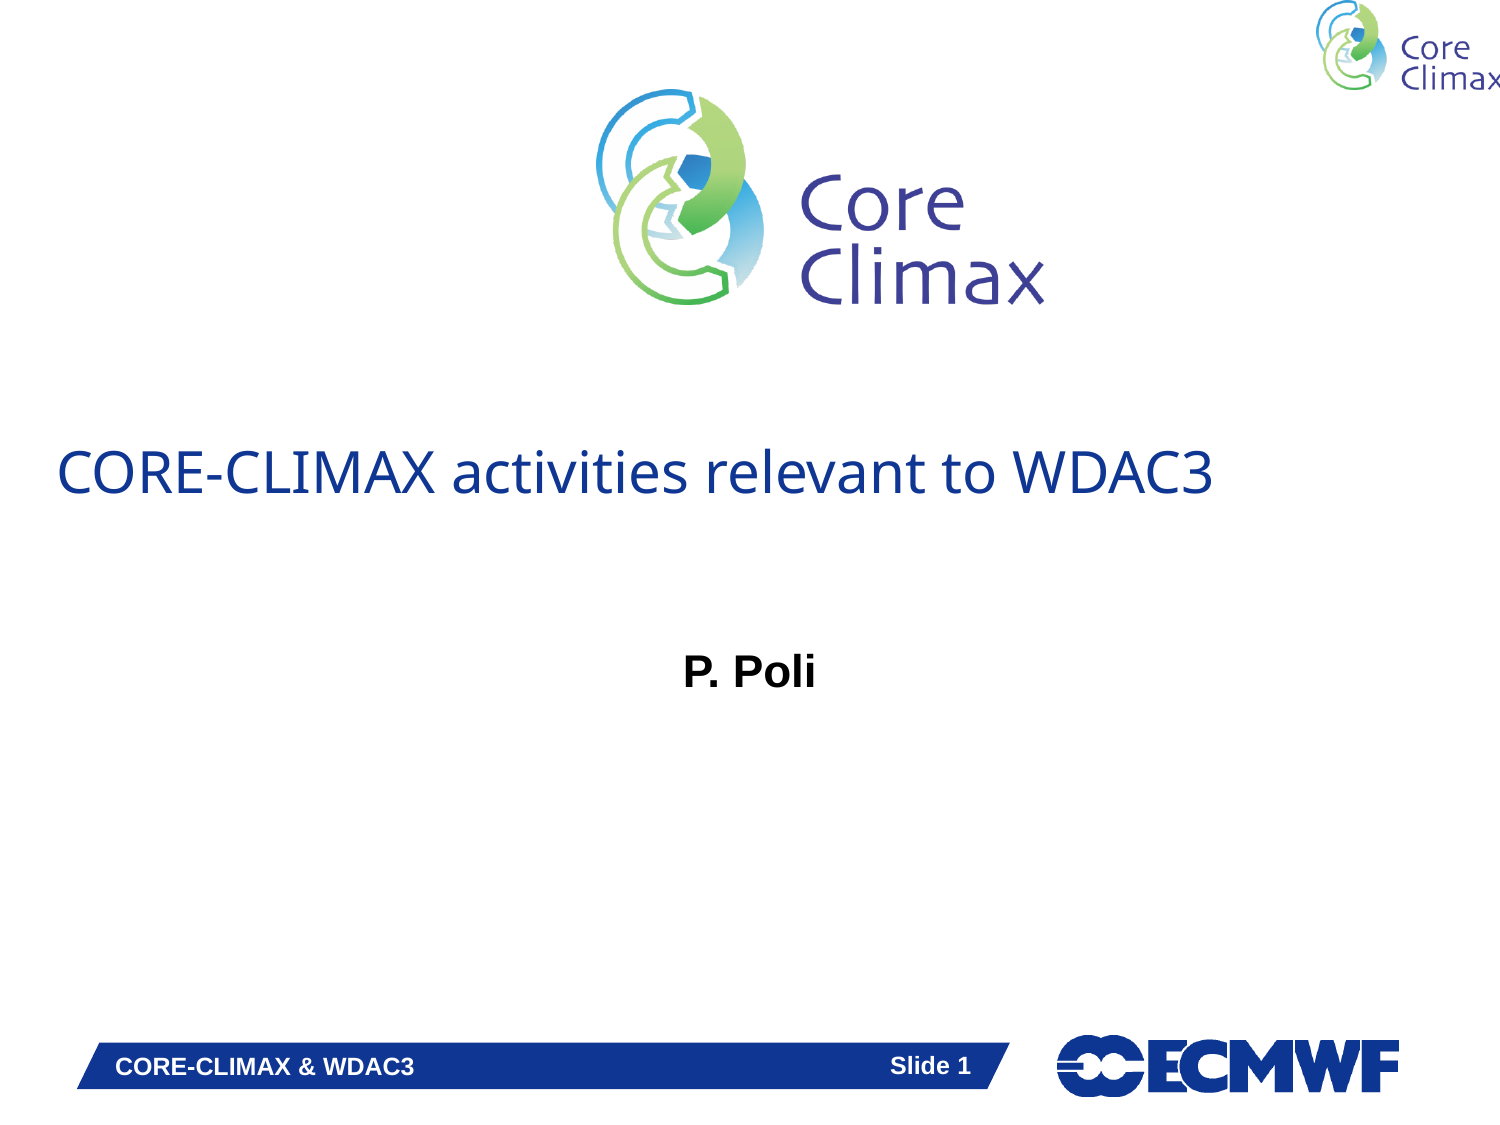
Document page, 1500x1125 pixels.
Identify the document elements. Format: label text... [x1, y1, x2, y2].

title CORE-CLIMAX activities relevant to WDAC3 [41, 349, 1483, 591]
subtitle P. Poli [225, 637, 1275, 925]
footer CORE-CLIMAX & WDAC3 [100, 1042, 798, 1108]
picture [1316, 0, 1500, 90]
slide_number Slide 1 [809, 1042, 987, 1106]
picture [1057, 1035, 1399, 1097]
picture [596, 89, 1044, 306]
